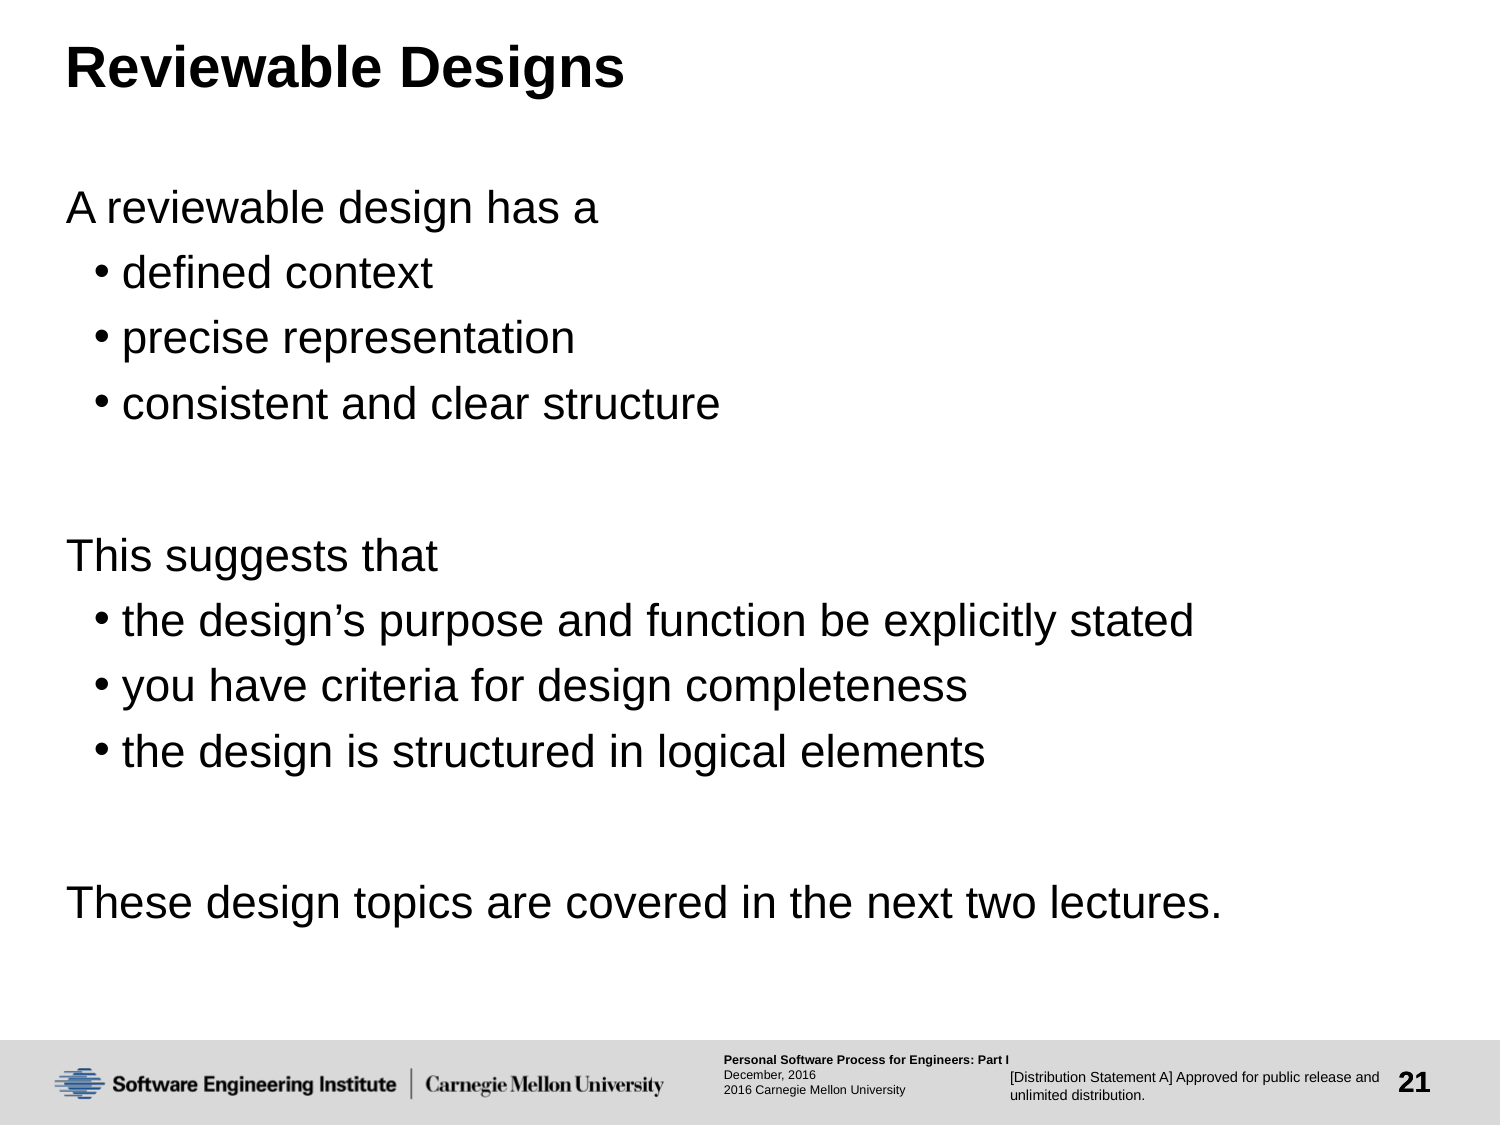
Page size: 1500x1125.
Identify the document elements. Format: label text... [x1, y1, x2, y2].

title Reviewable Designs [65, 37, 1313, 148]
picture [46, 1061, 673, 1104]
list A reviewable design has a defined context precise representation consistent and clear structure This suggests that the design’s purpose and function be explicitly stated you have criteria for design completeness the design is structured in logical elements These design topics are covered in the next two lectures. [65, 177, 1431, 1000]
